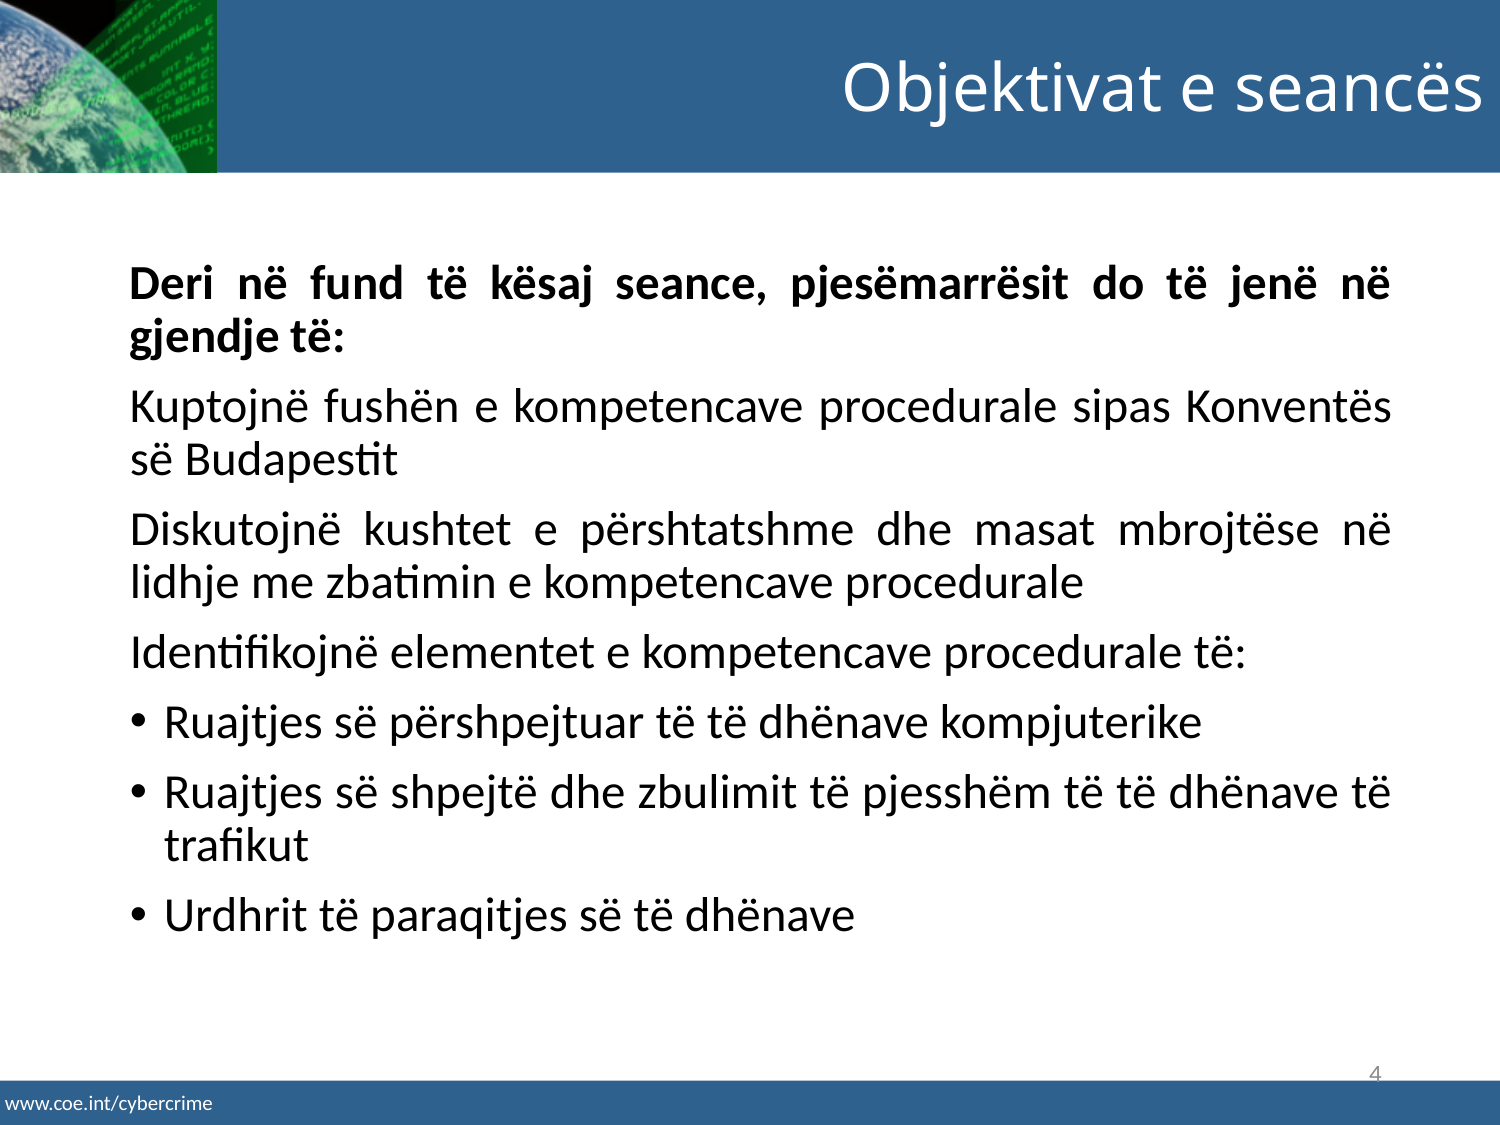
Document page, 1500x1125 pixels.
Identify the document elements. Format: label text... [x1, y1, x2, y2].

list Deri në fund të kësaj seance, pjesëmarrësit do të jenë në gjendje të: Kuptojnë fushën e kompetencave procedurale sipas Konventës së Budapestit Diskutojnë kushtet e përshtatshme dhe masat mbrojtëse në lidhje me zbatimin e kompetencave procedurale Identifikojnë elementet e kompetencave procedurale të: Ruajtjes së përshpejtuar të të dhënave kompjuterike Ruajtjes së shpejtë dhe zbulimit të pjesshëm të të dhënave të trafikut Urdhrit të paraqitjes së të dhënave [114, 250, 1409, 964]
picture [0, 0, 217, 173]
list Objektivat e seancës [421, 0, 1500, 172]
slide_number 4 [1059, 1042, 1397, 1103]
